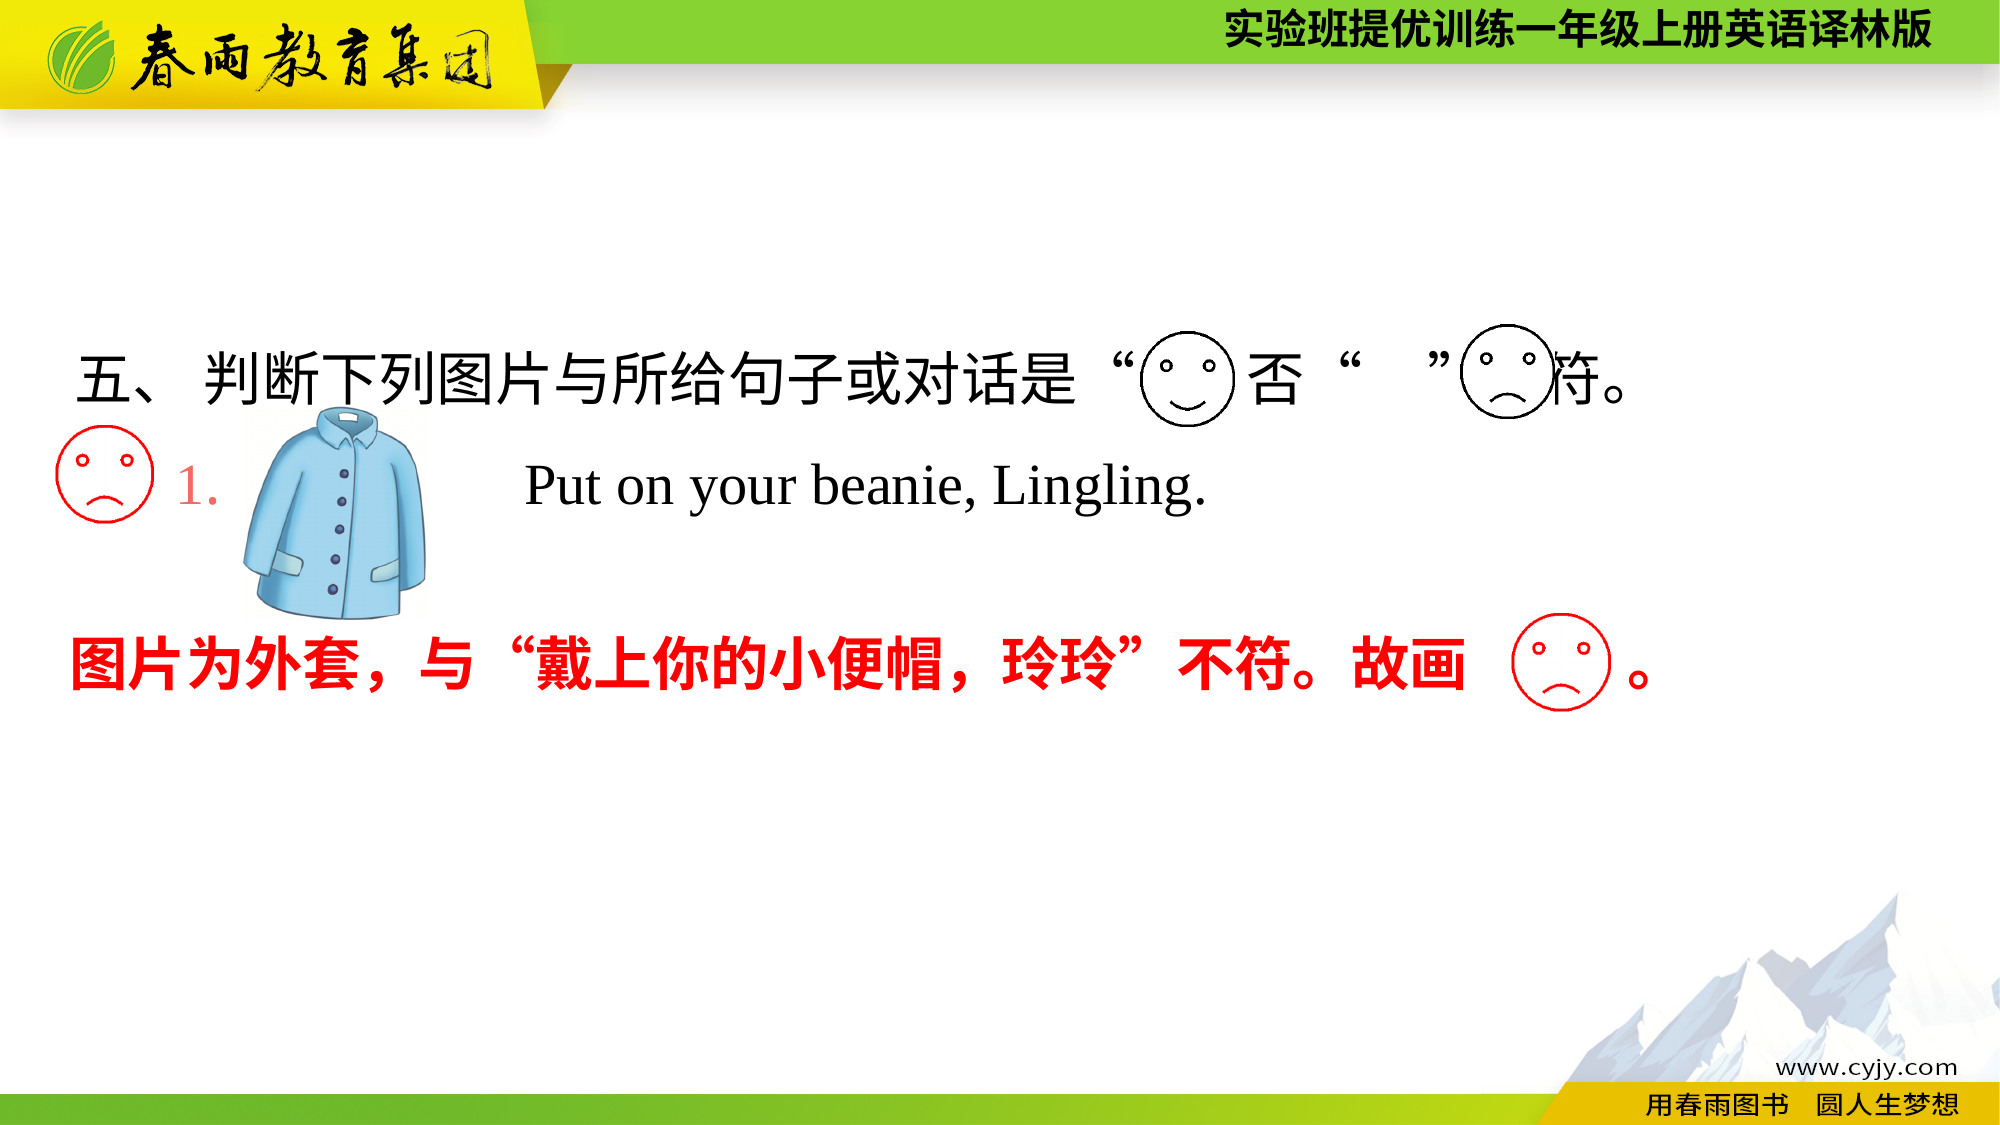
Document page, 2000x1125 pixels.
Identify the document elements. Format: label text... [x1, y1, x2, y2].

picture [0, 0, 2000, 1125]
text_box 图片为外套，与“戴上你的小便帽，玲玲”不符。故画 。 [1621, 619, 1851, 705]
text_box 图片为外套，与“戴上你的小便帽，玲玲”不符。故画 。 [54, 619, 1502, 705]
list 五、 判断下列图片与所给句子或对话是“ ”否“ ”相符。 1. Put on your beanie, Lingling. [59, 299, 1944, 514]
